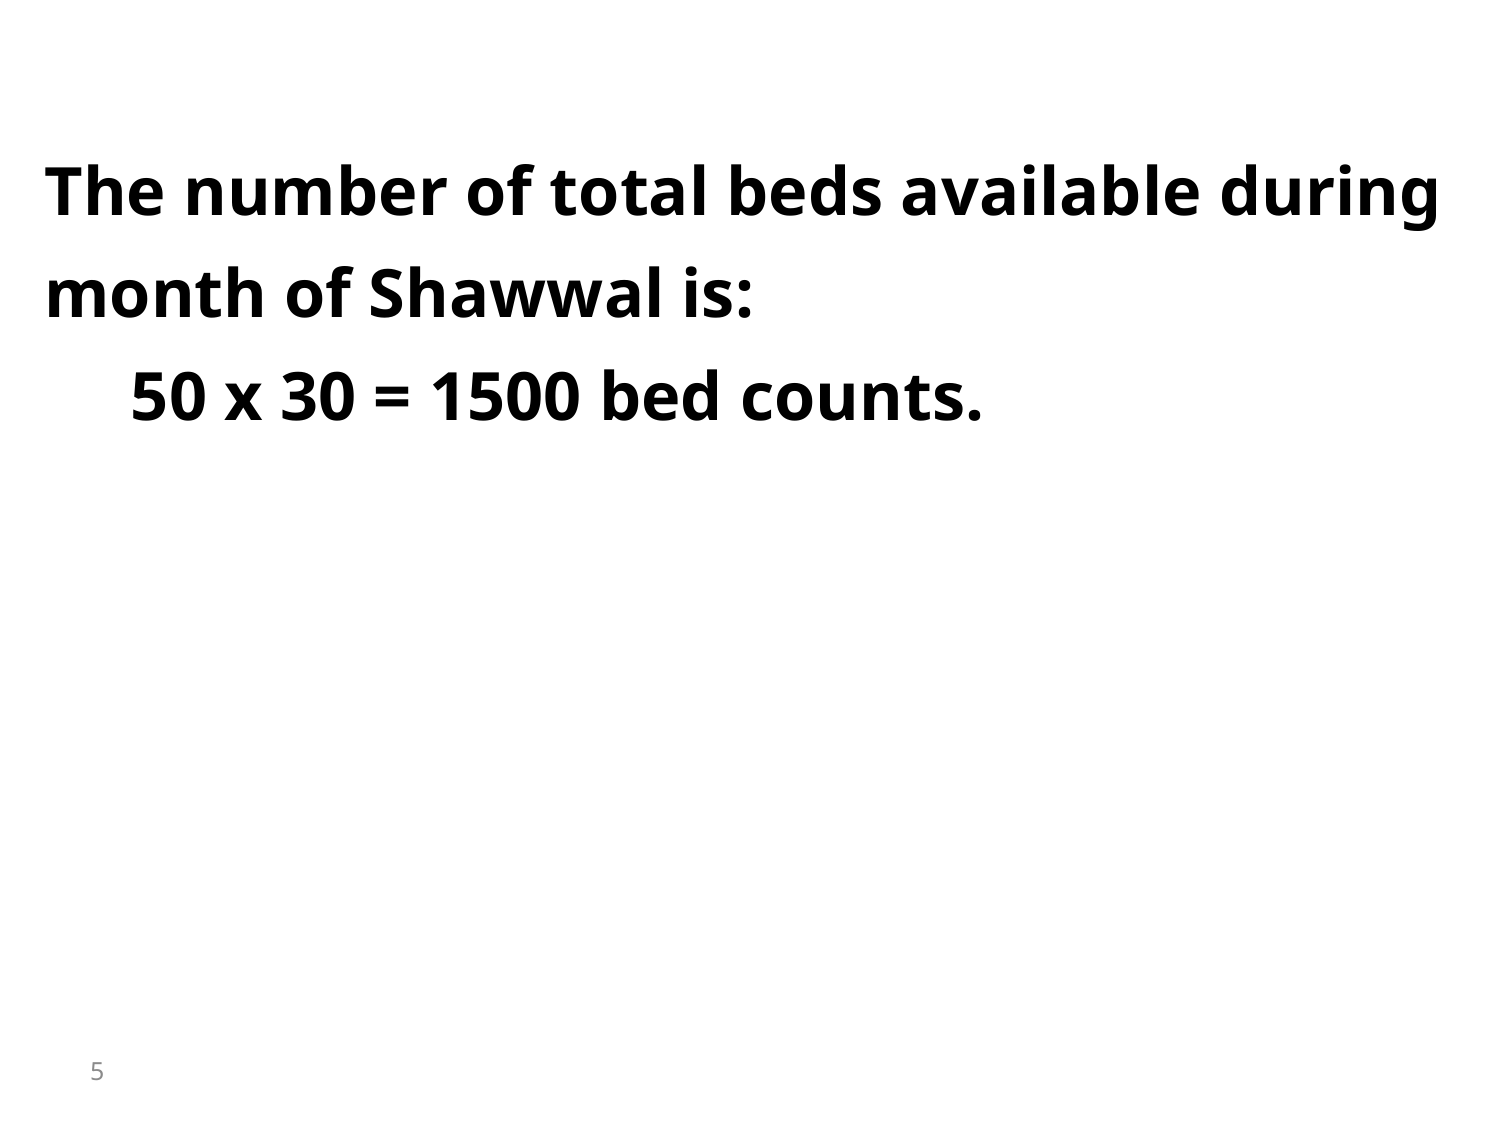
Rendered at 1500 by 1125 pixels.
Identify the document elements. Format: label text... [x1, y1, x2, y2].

text_box The number of total beds available during month of Shawwal is: 50 x 30 = 1500 bed counts. [29, 119, 1471, 441]
slide_number 5 [75, 1042, 425, 1103]
